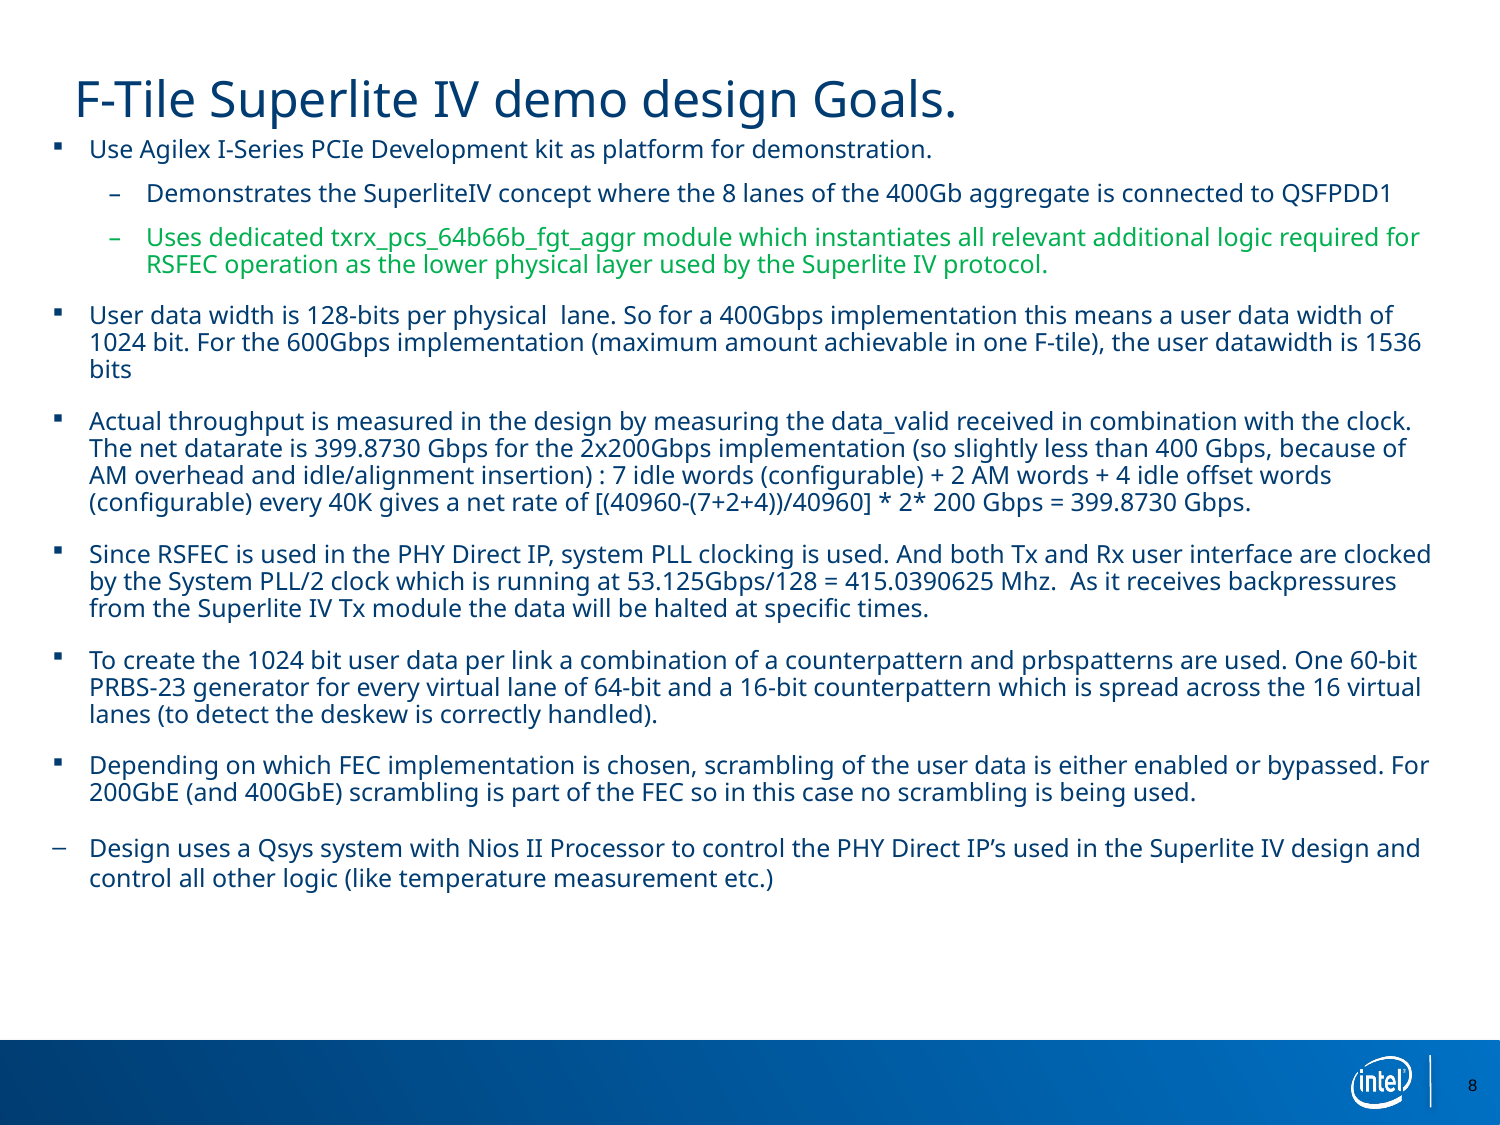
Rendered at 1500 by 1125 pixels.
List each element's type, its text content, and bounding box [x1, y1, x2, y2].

slide_number 8 [1127, 1055, 1478, 1116]
list Use Agilex I-Series PCIe Development kit as platform for demonstration. Demonstrates the SuperliteIV concept where the 8 lanes of the 400Gb aggregate is connected to QSFPDD1 Uses dedicated txrx_pcs_64b66b_fgt_aggr module which instantiates all relevant additional logic required for RSFEC operation as the lower physical layer used by the Superlite IV protocol. User data width is 128-bits per physical lane. So for a 400Gbps implementation this means a user data width of 1024 bit. For the 600Gbps implementation (maximum amount achievable in one F-tile), the user datawidth is 1536 bits Actual throughput is measured in the design by measuring the data_valid received in combination with the clock. The net datarate is 399.8730 Gbps for the 2x200Gbps implementation (so slightly less than 400 Gbps, because of AM overhead and idle/alignment insertion) : 7 idle words (configurable) + 2 AM words + 4 idle offset words (configurable) every 40K gives a net rate of [(40960-(7+2+4))/40960] * 2* 200 Gbps = 399.8730 Gbps. Since RSFEC is used in the PHY Direct IP, system PLL clocking is used. And both Tx and Rx user interface are clocked by the System PLL/2 clock which is running at 53.125Gbps/128 = 415.0390625 Mhz. As it receives backpressures from the Superlite IV Tx module the data will be halted at specific times. To create the 1024 bit user data per link a combination of a counterpattern and prbspatterns are used. One 60-bit PRBS-23 generator for every virtual lane of 64-bit and a 16-bit counterpattern which is spread across the 16 virtual lanes (to detect the deskew is correctly handled). Depending on which FEC implementation is chosen, scrambling of the user data is either enabled or bypassed. For 200GbE (and 400GbE) scrambling is part of the FEC so in this case no scrambling is being used. Design uses a Qsys system with Nios II Processor to control the PHY Direct IP’s used in the Superlite IV design and control all other logic (like temperature measurement etc.) [52, 137, 1448, 963]
title F-Tile Superlite IV demo design Goals. [74, 67, 1425, 137]
